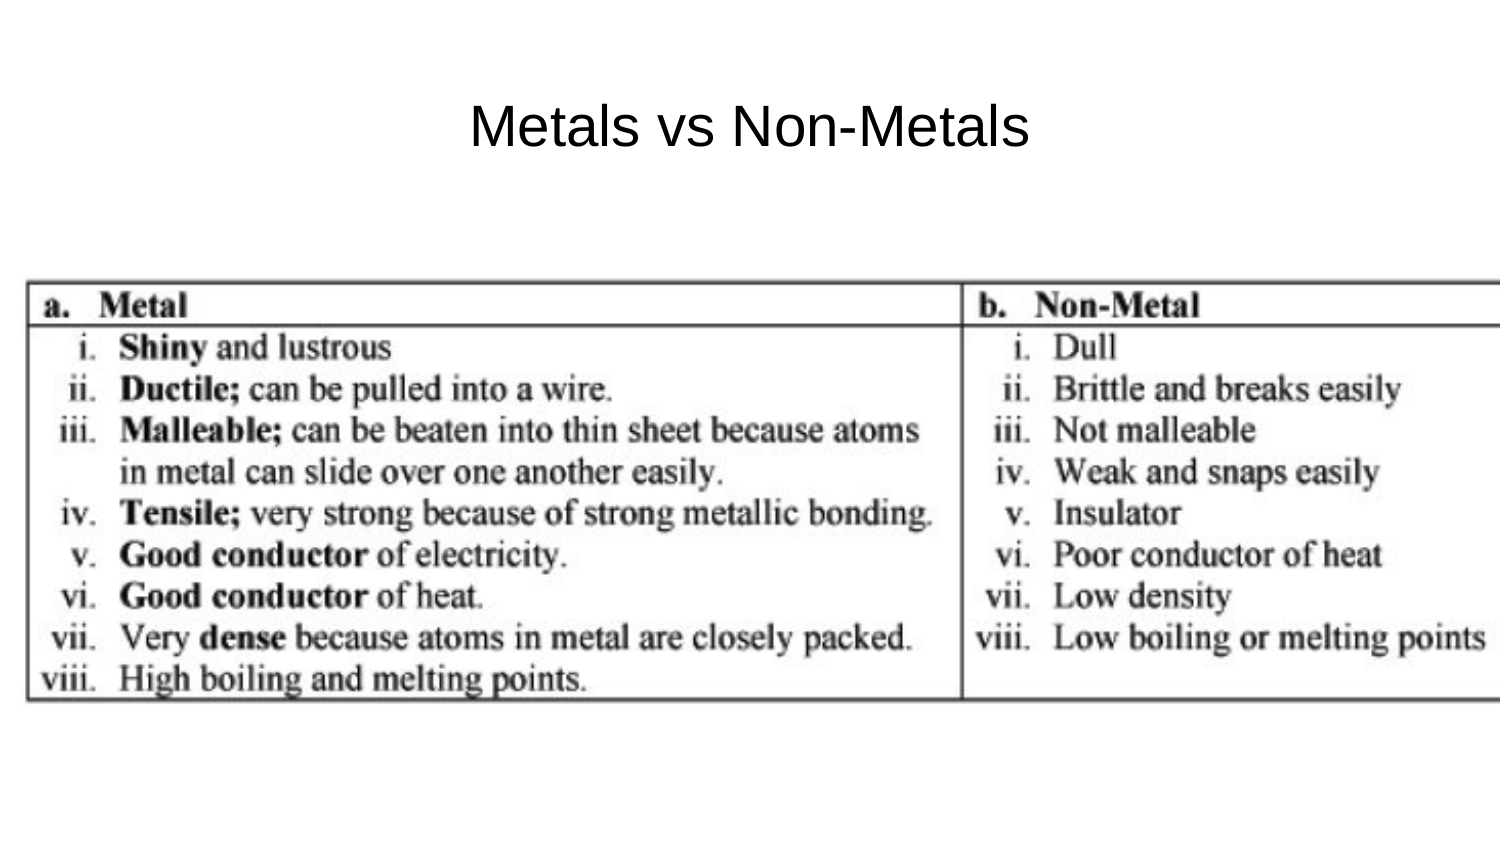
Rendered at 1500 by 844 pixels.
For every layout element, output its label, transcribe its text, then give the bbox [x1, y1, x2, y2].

picture [22, 274, 1500, 708]
title Metals vs Non-Metals [51, 72, 1449, 167]
